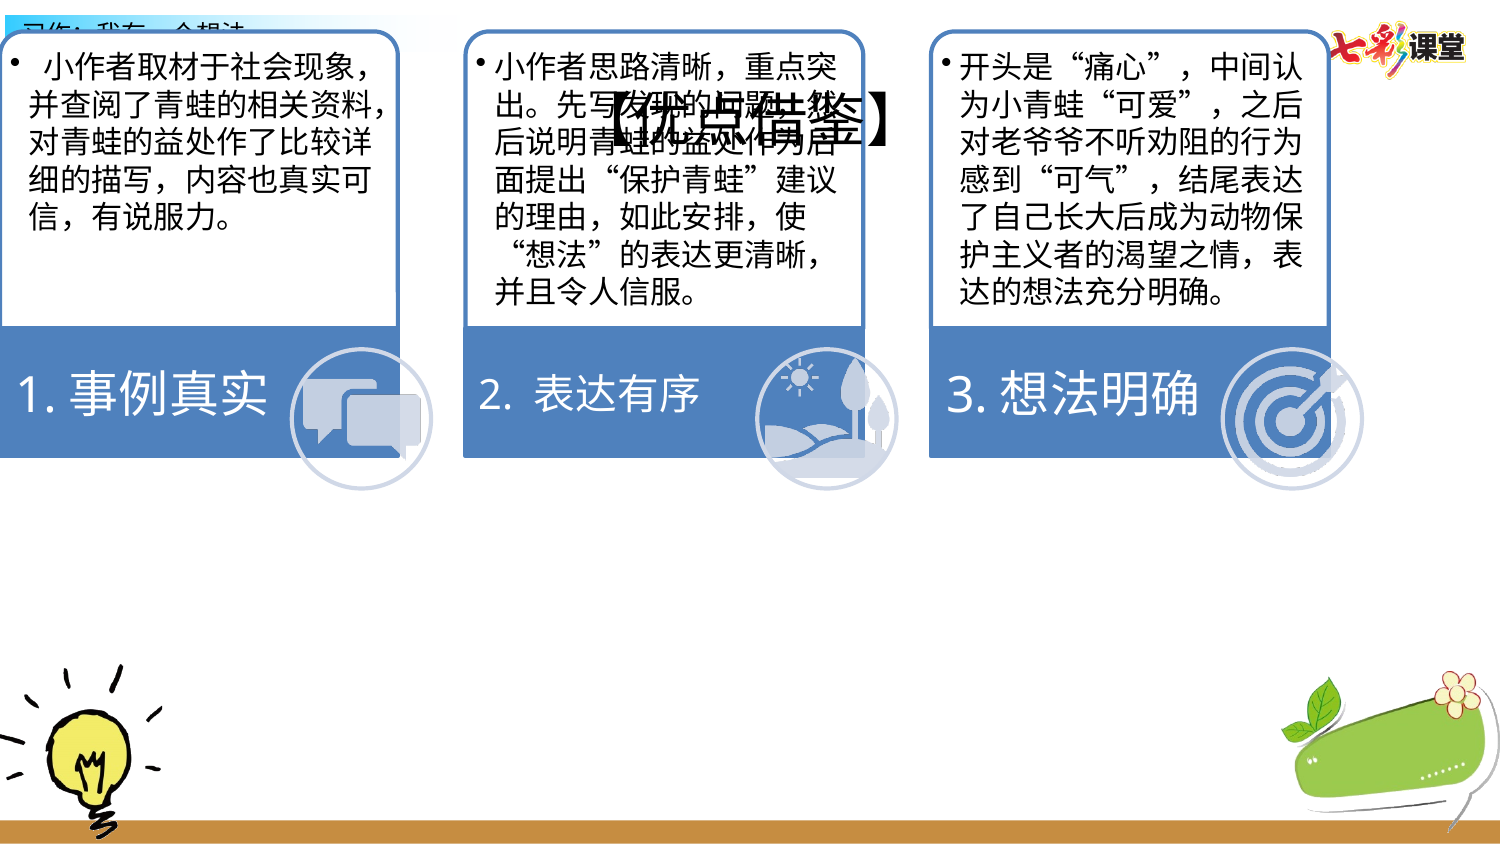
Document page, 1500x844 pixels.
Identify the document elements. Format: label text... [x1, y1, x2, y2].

text_box 【优点借鉴】 [560, 76, 940, 161]
picture [1316, 20, 1468, 80]
picture [1277, 671, 1500, 833]
picture [0, 653, 178, 844]
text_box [68, 168, 1431, 689]
